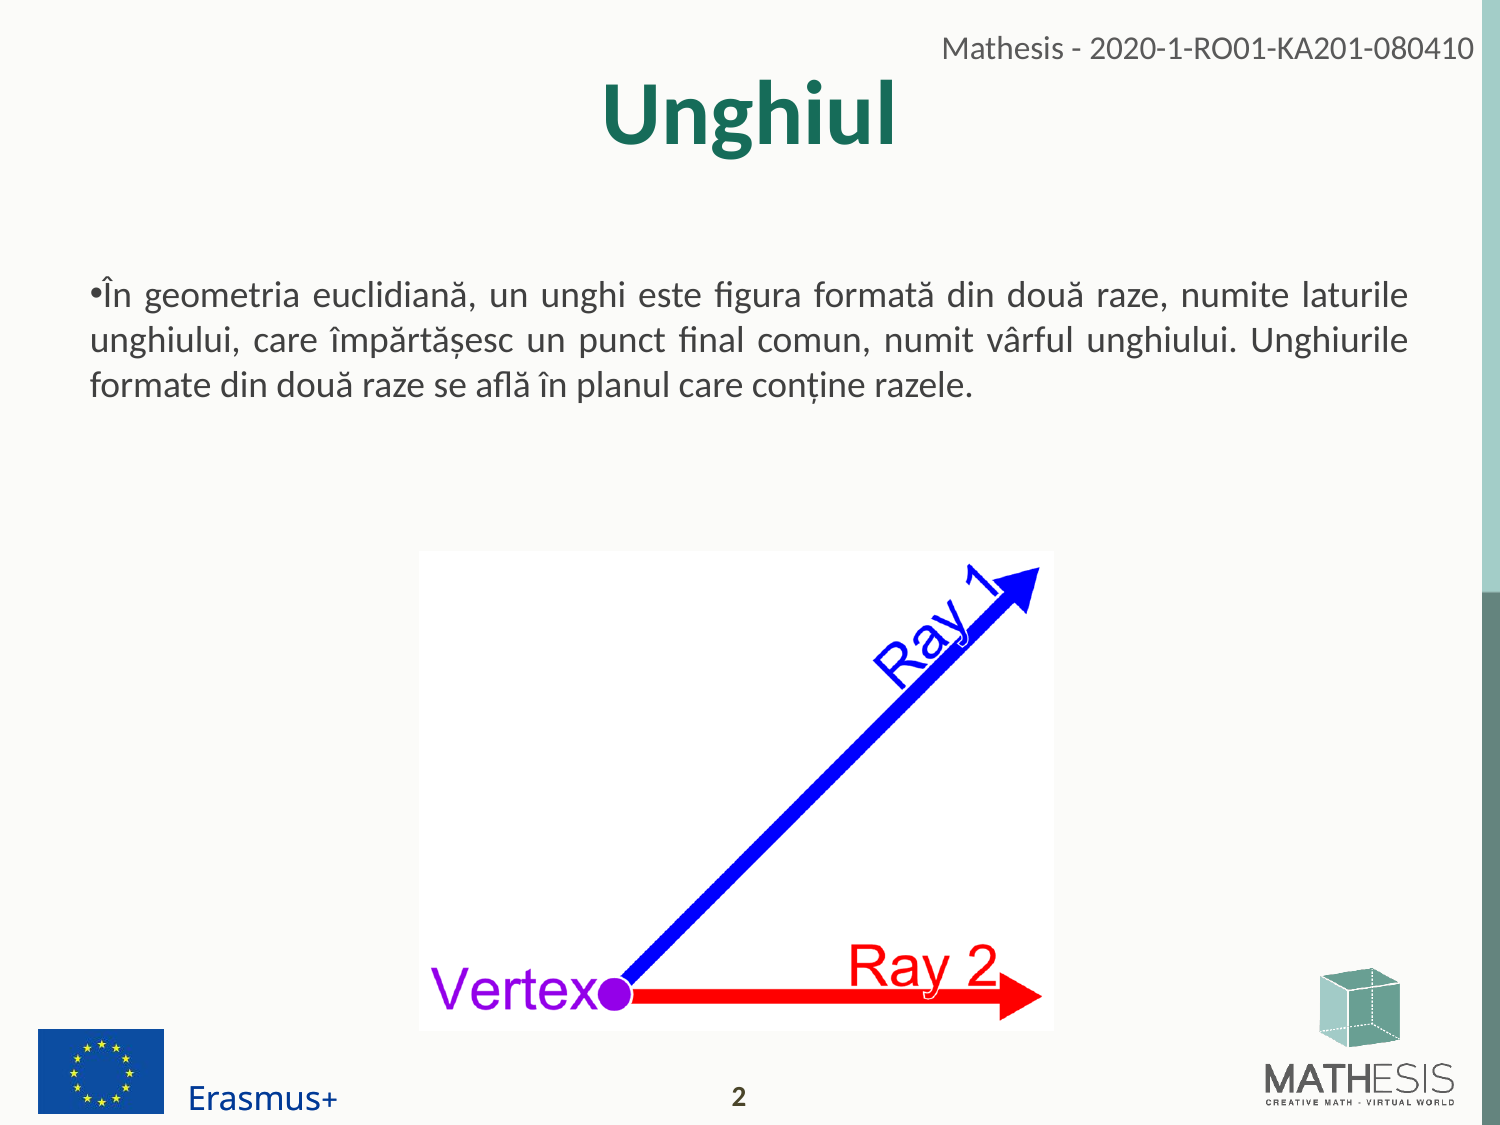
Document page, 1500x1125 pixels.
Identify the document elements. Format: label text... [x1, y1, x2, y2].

title Unghiul [75, 45, 1425, 233]
picture [418, 551, 1054, 1031]
picture [38, 1029, 164, 1114]
list În geometria euclidiană, un unghi este figura formată din două raze, numite laturile unghiului, care împărtășesc un punct final comun, numit vârful unghiului. Unghiurile formate din două raze se află în planul care conține razele. [75, 262, 1425, 1005]
